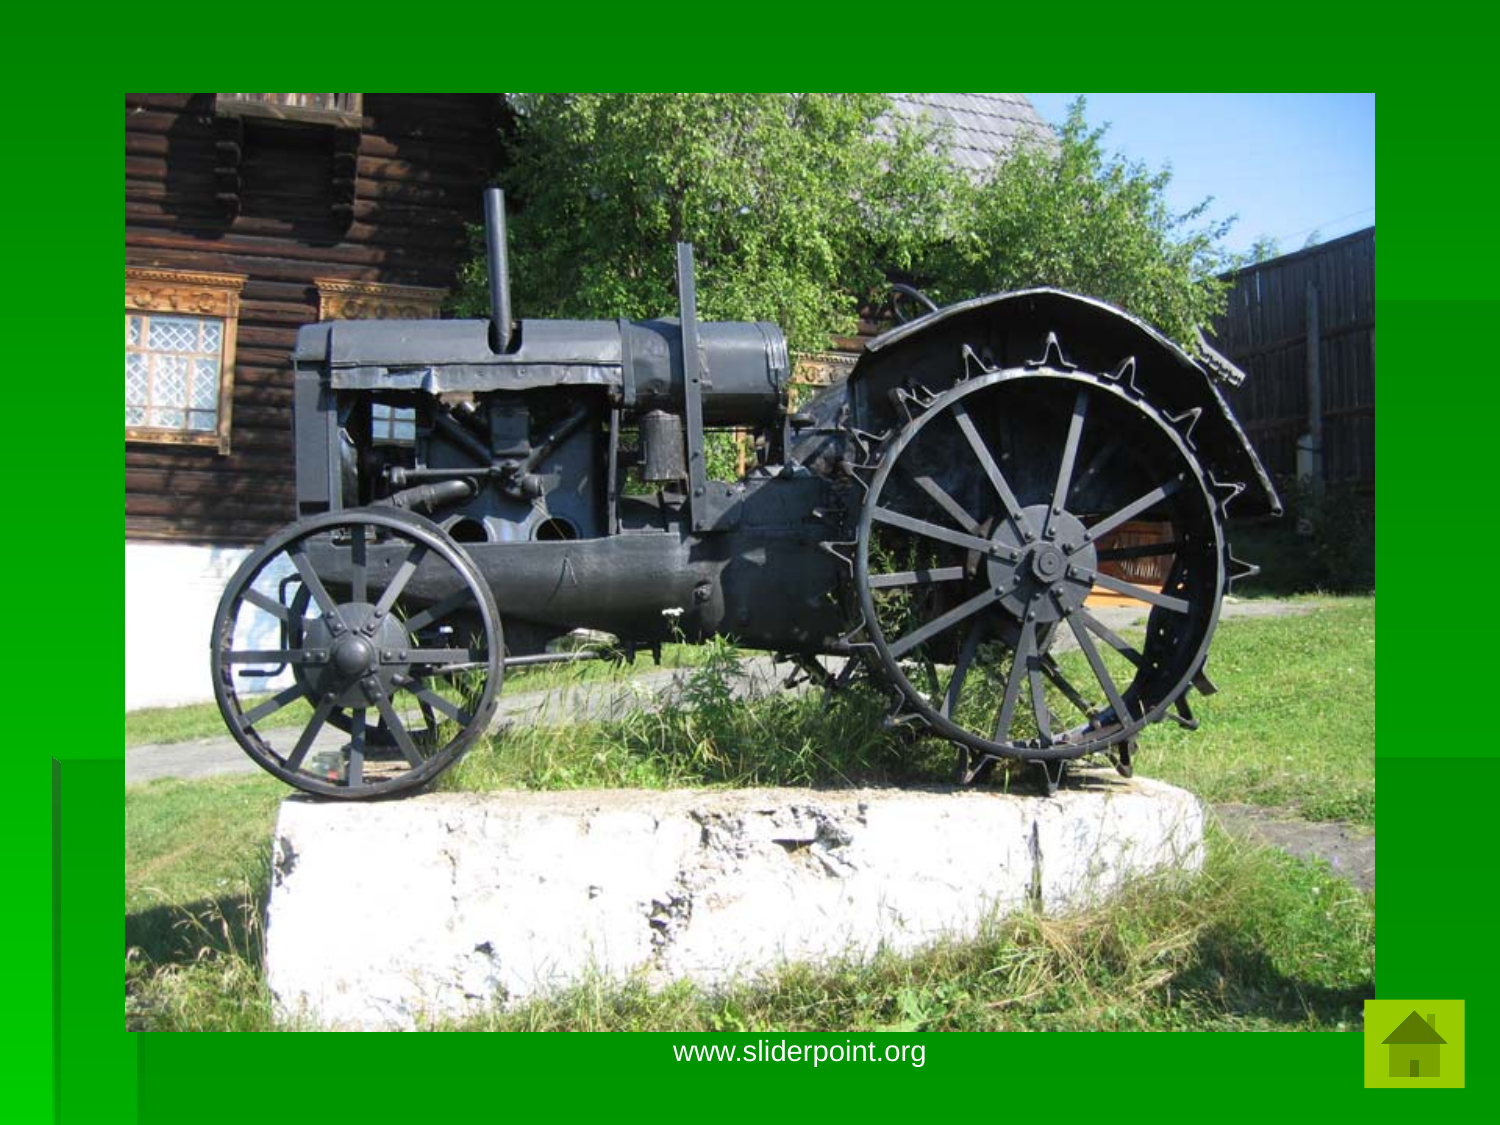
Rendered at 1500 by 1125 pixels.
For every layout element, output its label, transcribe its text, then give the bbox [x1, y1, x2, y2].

picture [124, 93, 1376, 1032]
text_box [1364, 999, 1465, 1089]
footer www.sliderpoint.org [562, 1041, 1038, 1103]
